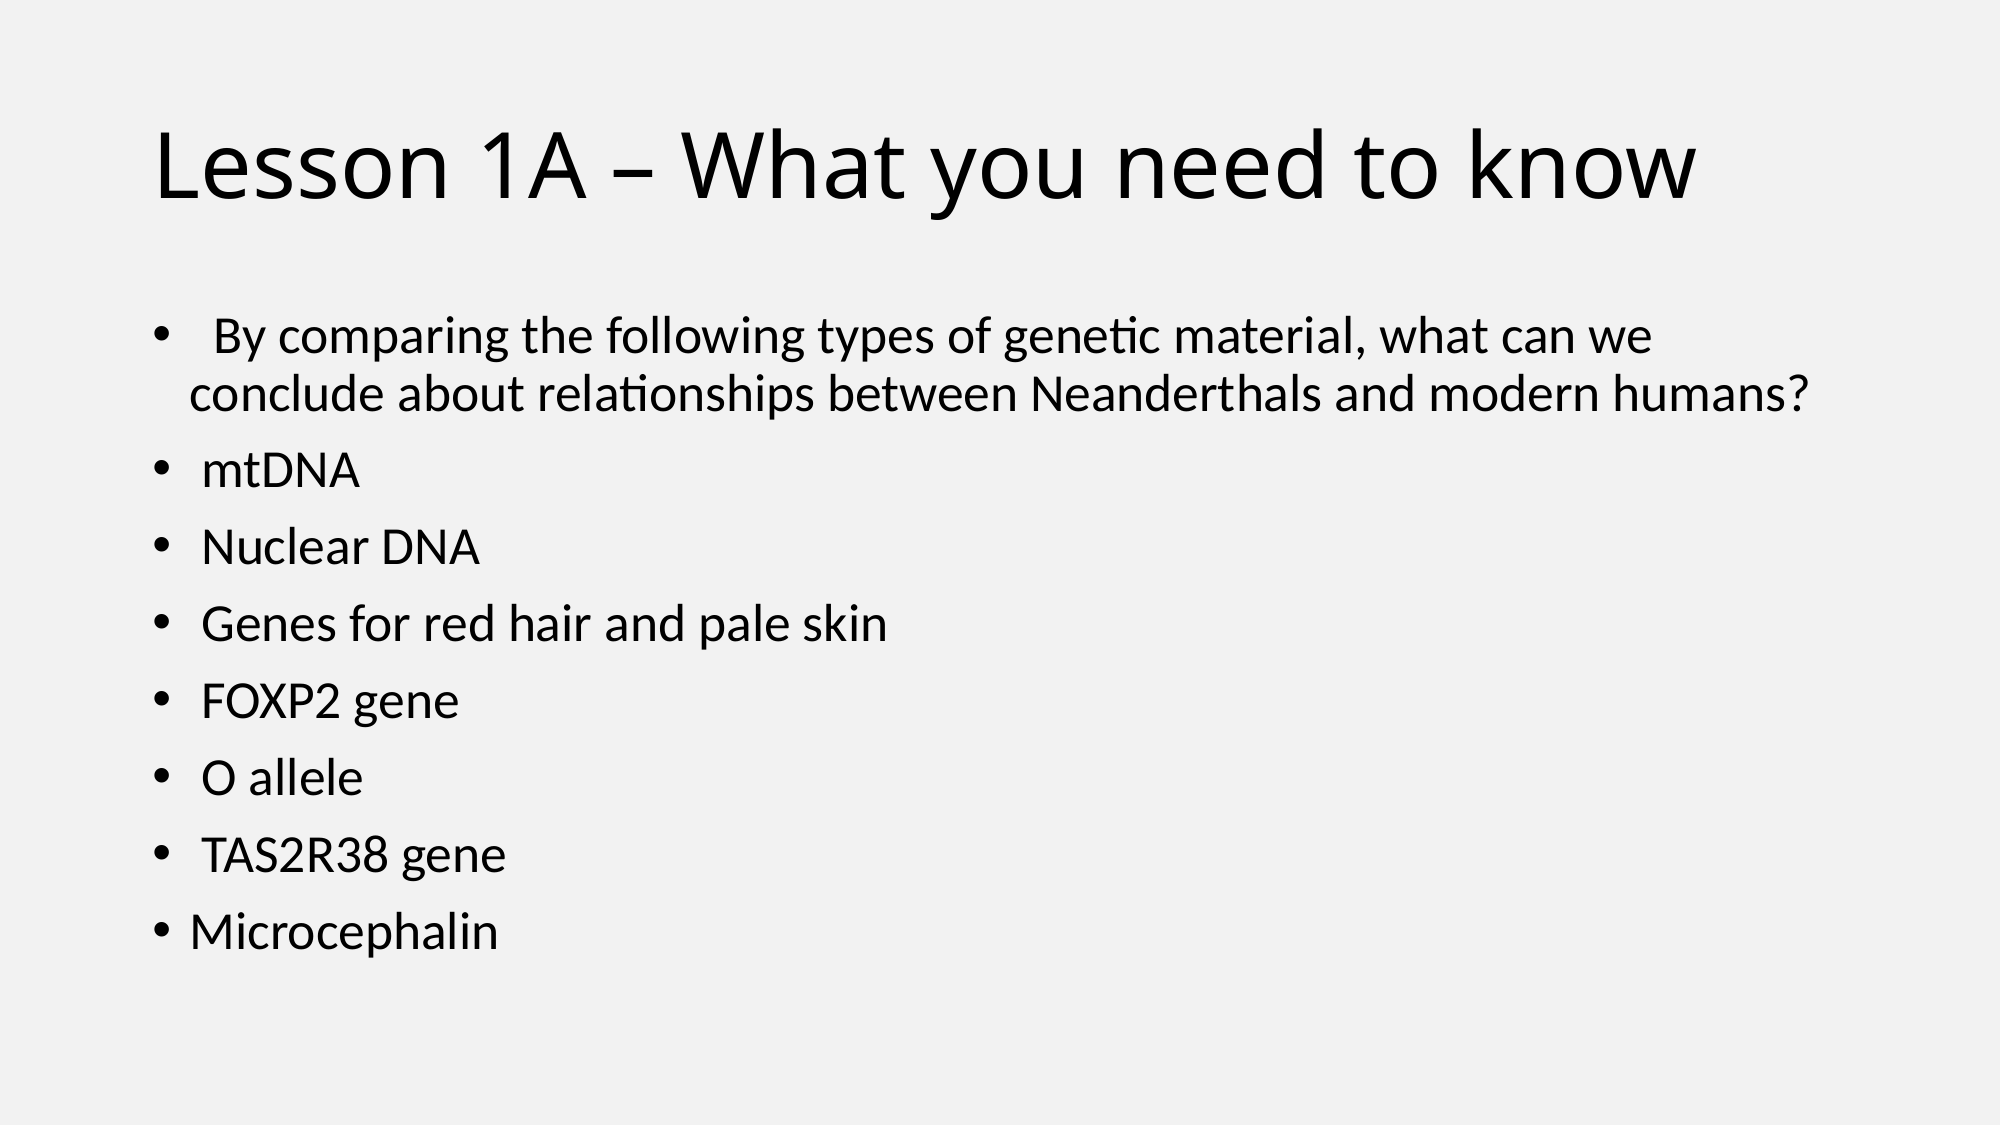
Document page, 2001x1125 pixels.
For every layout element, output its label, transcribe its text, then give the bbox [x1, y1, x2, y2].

title Lesson 1A – What you need to know [137, 59, 1863, 278]
list By comparing the following types of genetic material, what can we conclude about relationships between Neanderthals and modern humans? mtDNA Nuclear DNA Genes for red hair and pale skin FOXP2 gene O allele TAS2R38 gene Microcephalin [137, 299, 1863, 1014]
